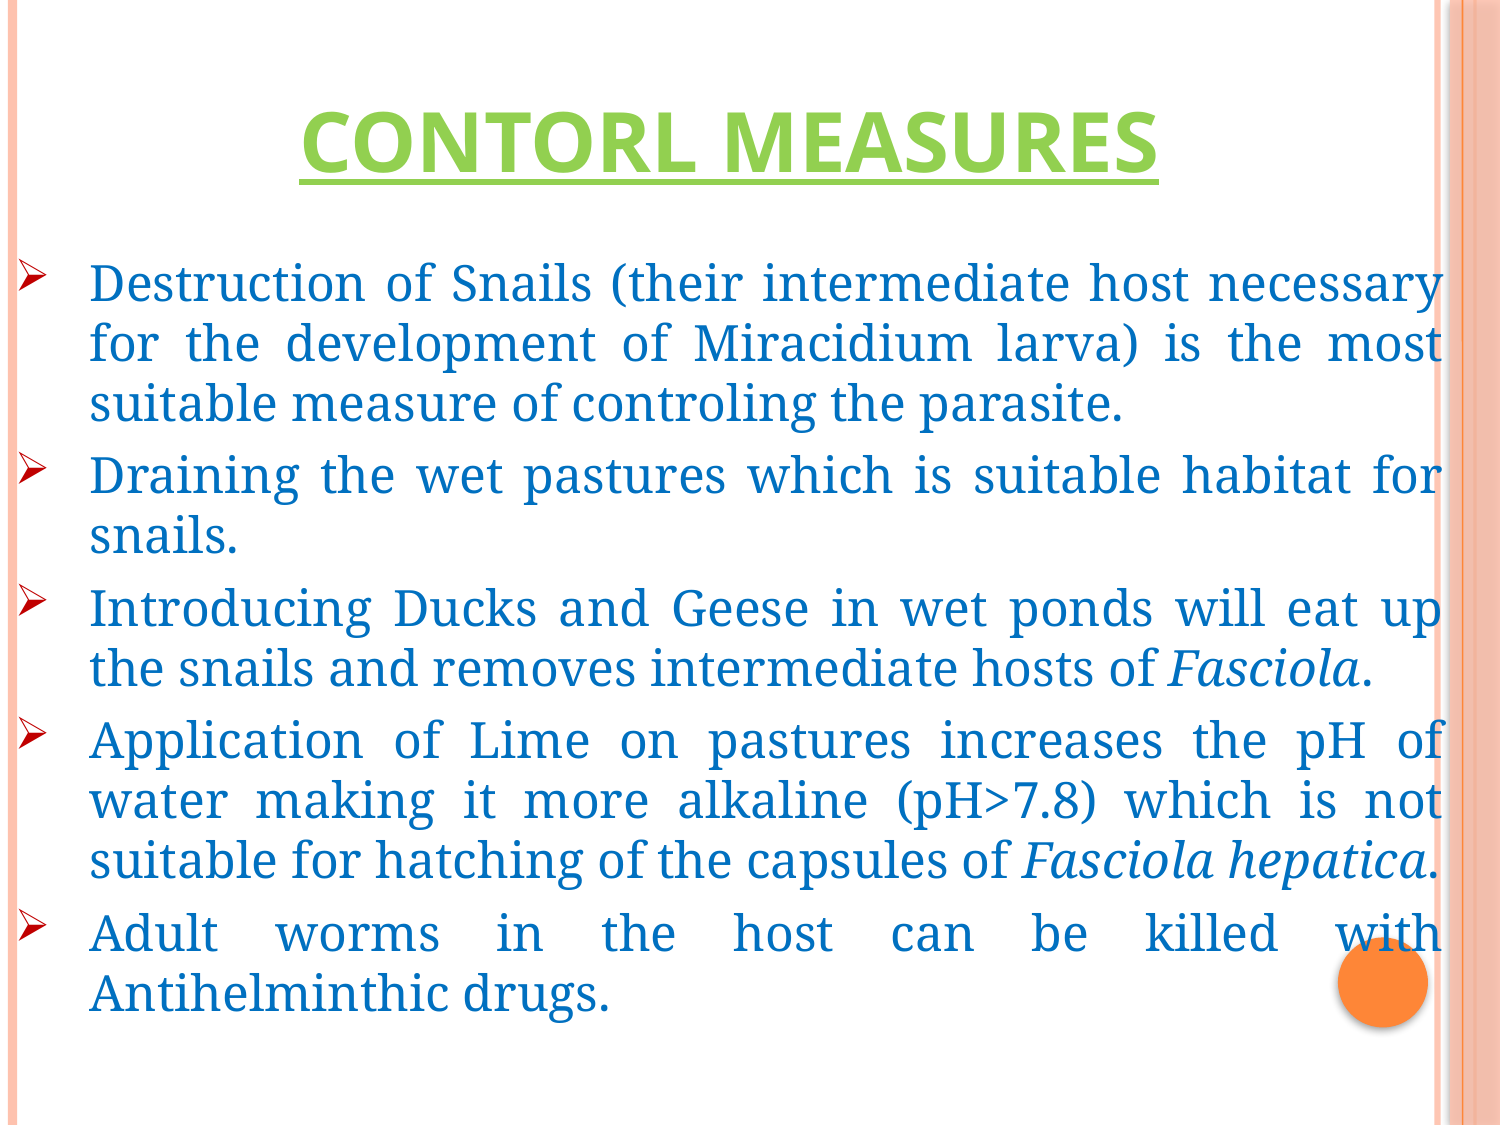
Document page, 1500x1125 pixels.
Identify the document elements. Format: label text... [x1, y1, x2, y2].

list Destruction of Snails (their intermediate host necessary for the development of Miracidium larva) is the most suitable measure of controling the parasite. Draining the wet pastures which is suitable habitat for snails. Introducing Ducks and Geese in wet ponds will eat up the snails and removes intermediate hosts of Fasciola. Application of Lime on pastures increases the pH of water making it more alkaline (pH>7.8) which is not suitable for hatching of the capsules of Fasciola hepatica. Adult worms in the host can be killed with Antihelminthic drugs. [0, 243, 1459, 965]
title Contorl Measures [0, 94, 1459, 197]
